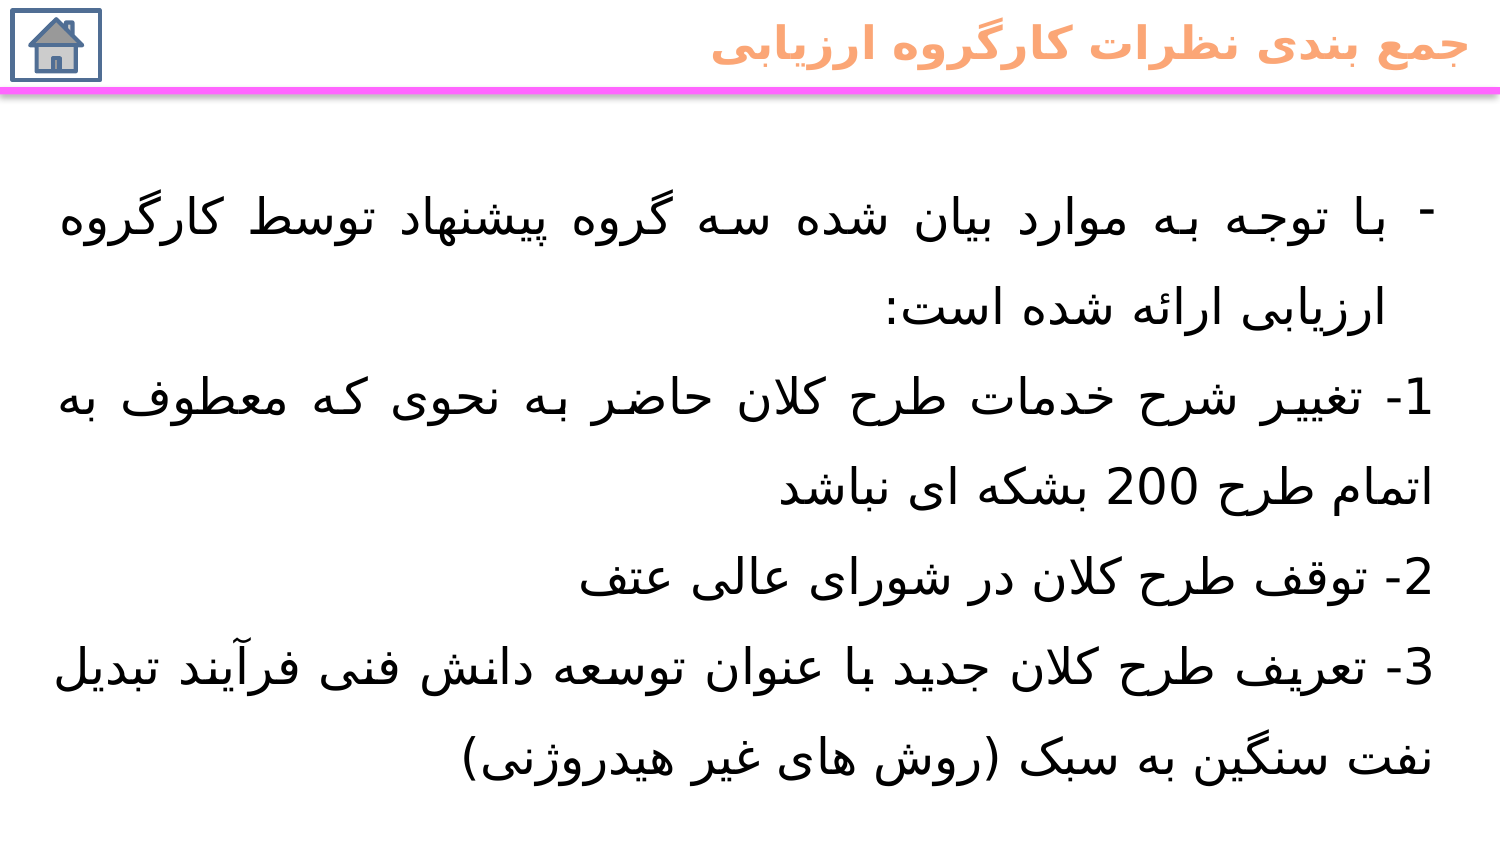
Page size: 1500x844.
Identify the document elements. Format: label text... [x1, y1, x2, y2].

text_box [10, 8, 102, 82]
text_box جمع بندی نظرات کارگروه ارزیابی [99, 6, 1488, 77]
text_box [0, 87, 1500, 95]
text_box با توجه به موارد بیان شده سه گروه پیشنهاد توسط کارگروه ارزیابی ارائه شده است: 1- تغییر شرح خدمات طرح کلان حاضر به نحوی که معطوف به اتمام طرح 200 بشکه ای نباشد 2- توقف طرح کلان در شورای عالی عتف 3- تعریف طرح کلان جدید با عنوان توسعه دانش فنی فرآیند تبدیل نفت سنگین به سبک (روش های غیر هیدروژنی) [37, 146, 1450, 792]
